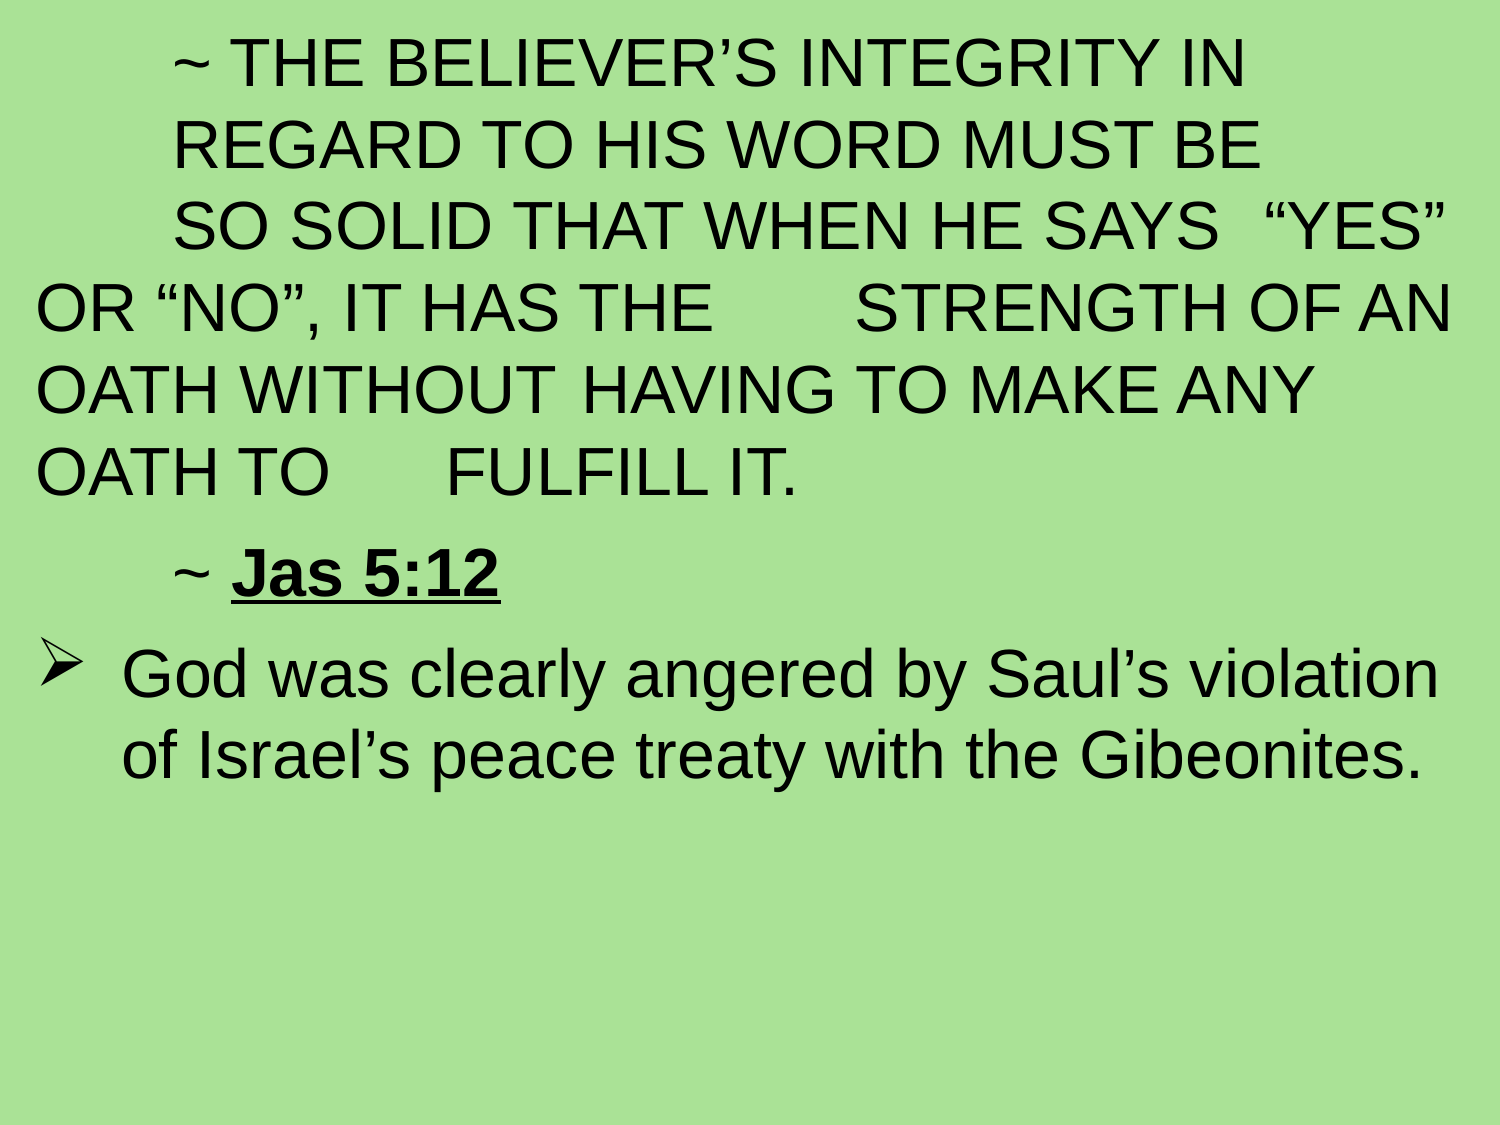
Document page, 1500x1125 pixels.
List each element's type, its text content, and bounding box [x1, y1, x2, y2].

subtitle ~ THE BELIEVER’S INTEGRITY IN REGARD TO HIS WORD MUST BE SO SOLID THAT WHEN HE SAYS “YES” OR “NO”, IT HAS THE STRENGTH OF AN OATH WITHOUT HAVING TO MAKE ANY OATH TO FULFILL IT. ~ Jas 5:12 God was clearly angered by Saul’s violation of Israel’s peace treaty with the Gibeonites. [20, 10, 1480, 1106]
